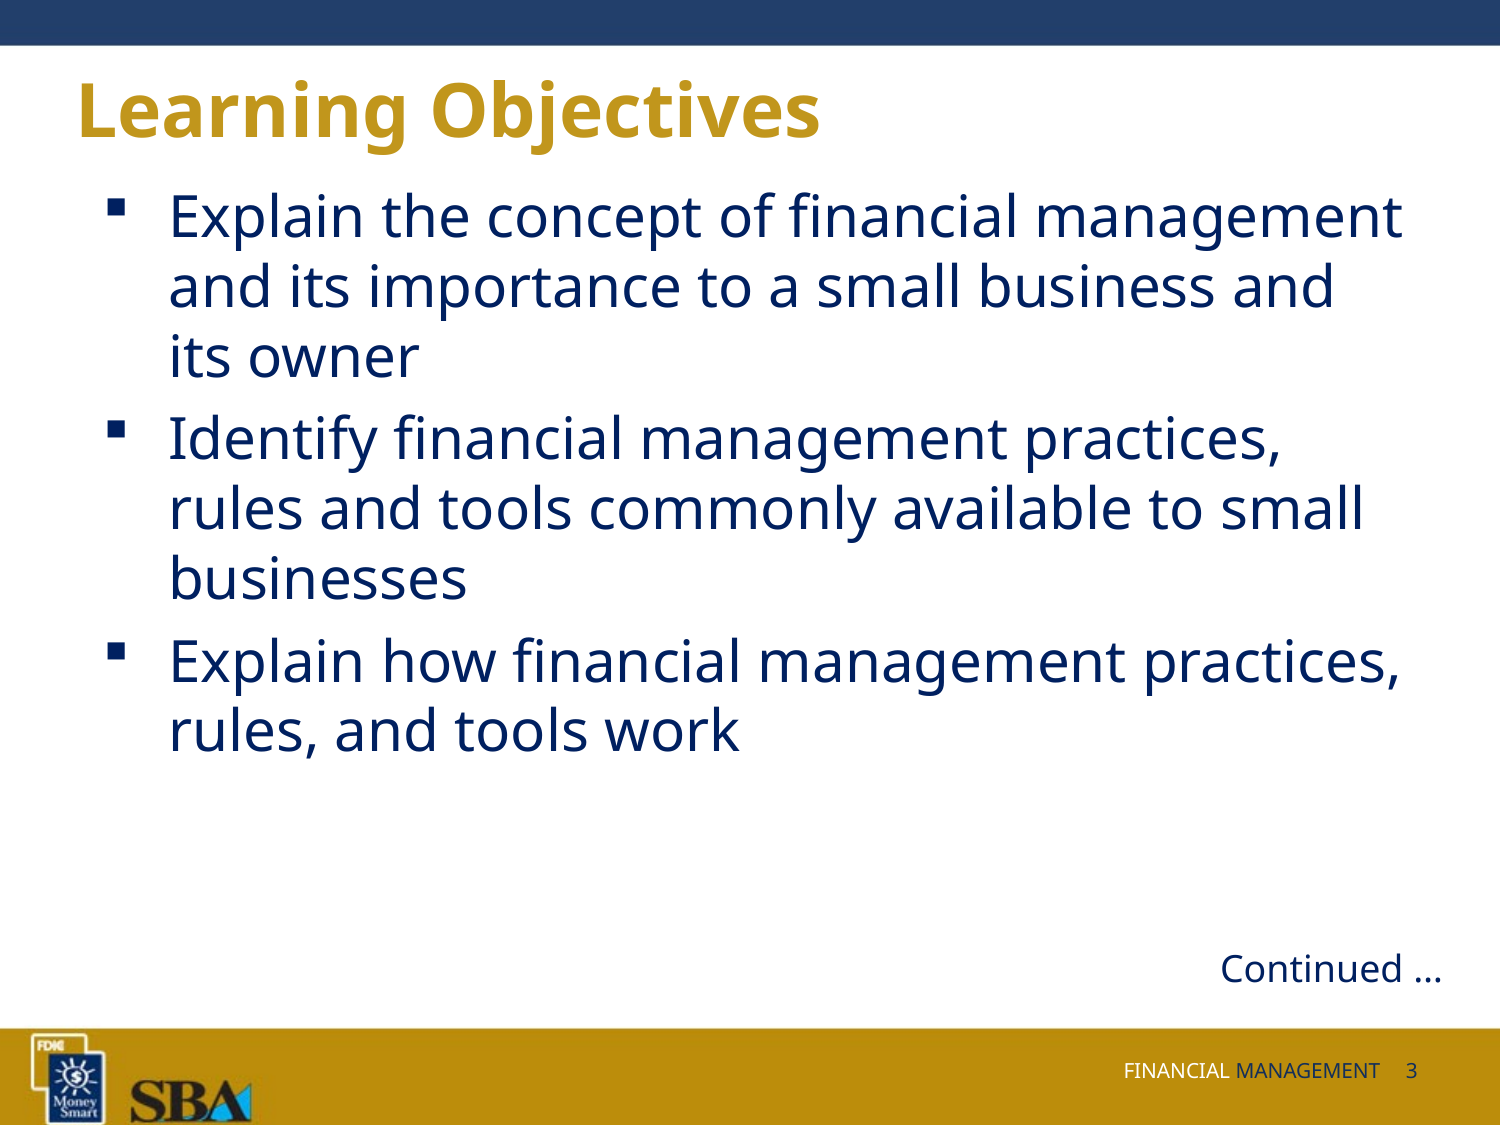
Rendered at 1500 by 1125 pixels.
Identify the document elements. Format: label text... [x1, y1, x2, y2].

list Explain the concept of financial management and its importance to a small business and its owner Identify financial management practices, rules and tools commonly available to small businesses Explain how financial management practices, rules, and tools work [92, 179, 1414, 953]
text_box Continued … [1212, 937, 1451, 998]
picture [0, 0, 1500, 1125]
title Learning Objectives [74, 61, 1426, 163]
